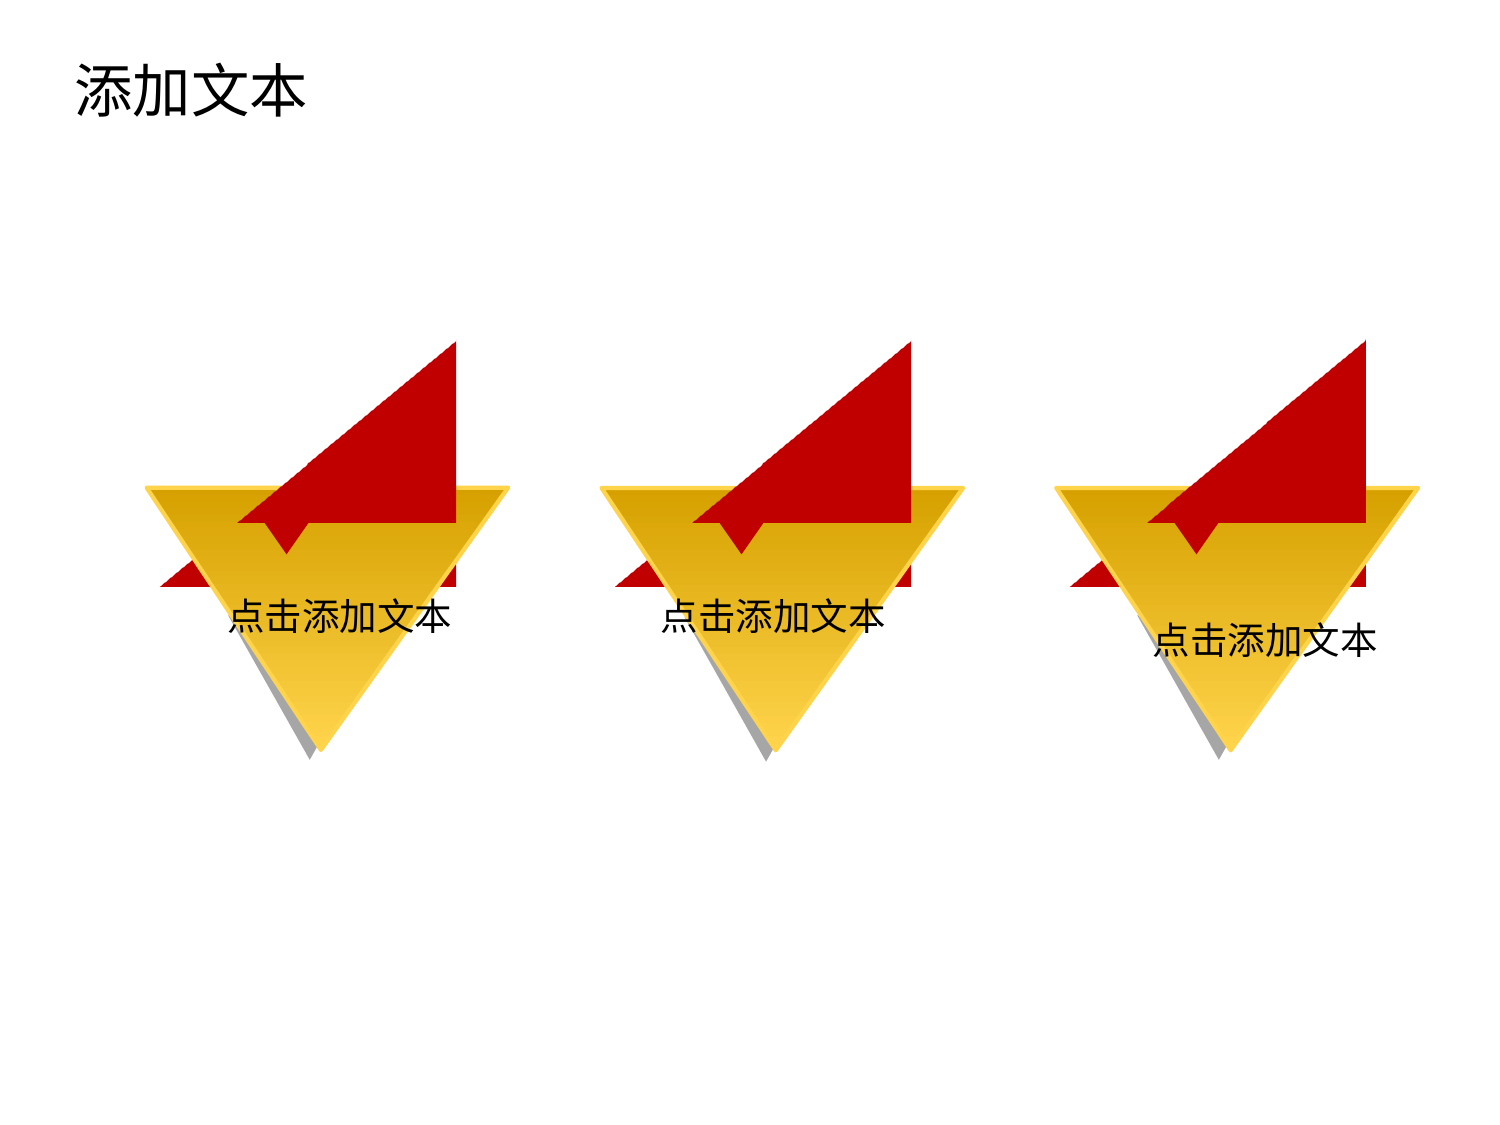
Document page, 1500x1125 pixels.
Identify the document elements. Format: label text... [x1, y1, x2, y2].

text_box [146, 339, 1419, 762]
text_box 添加文本 [60, 46, 323, 132]
